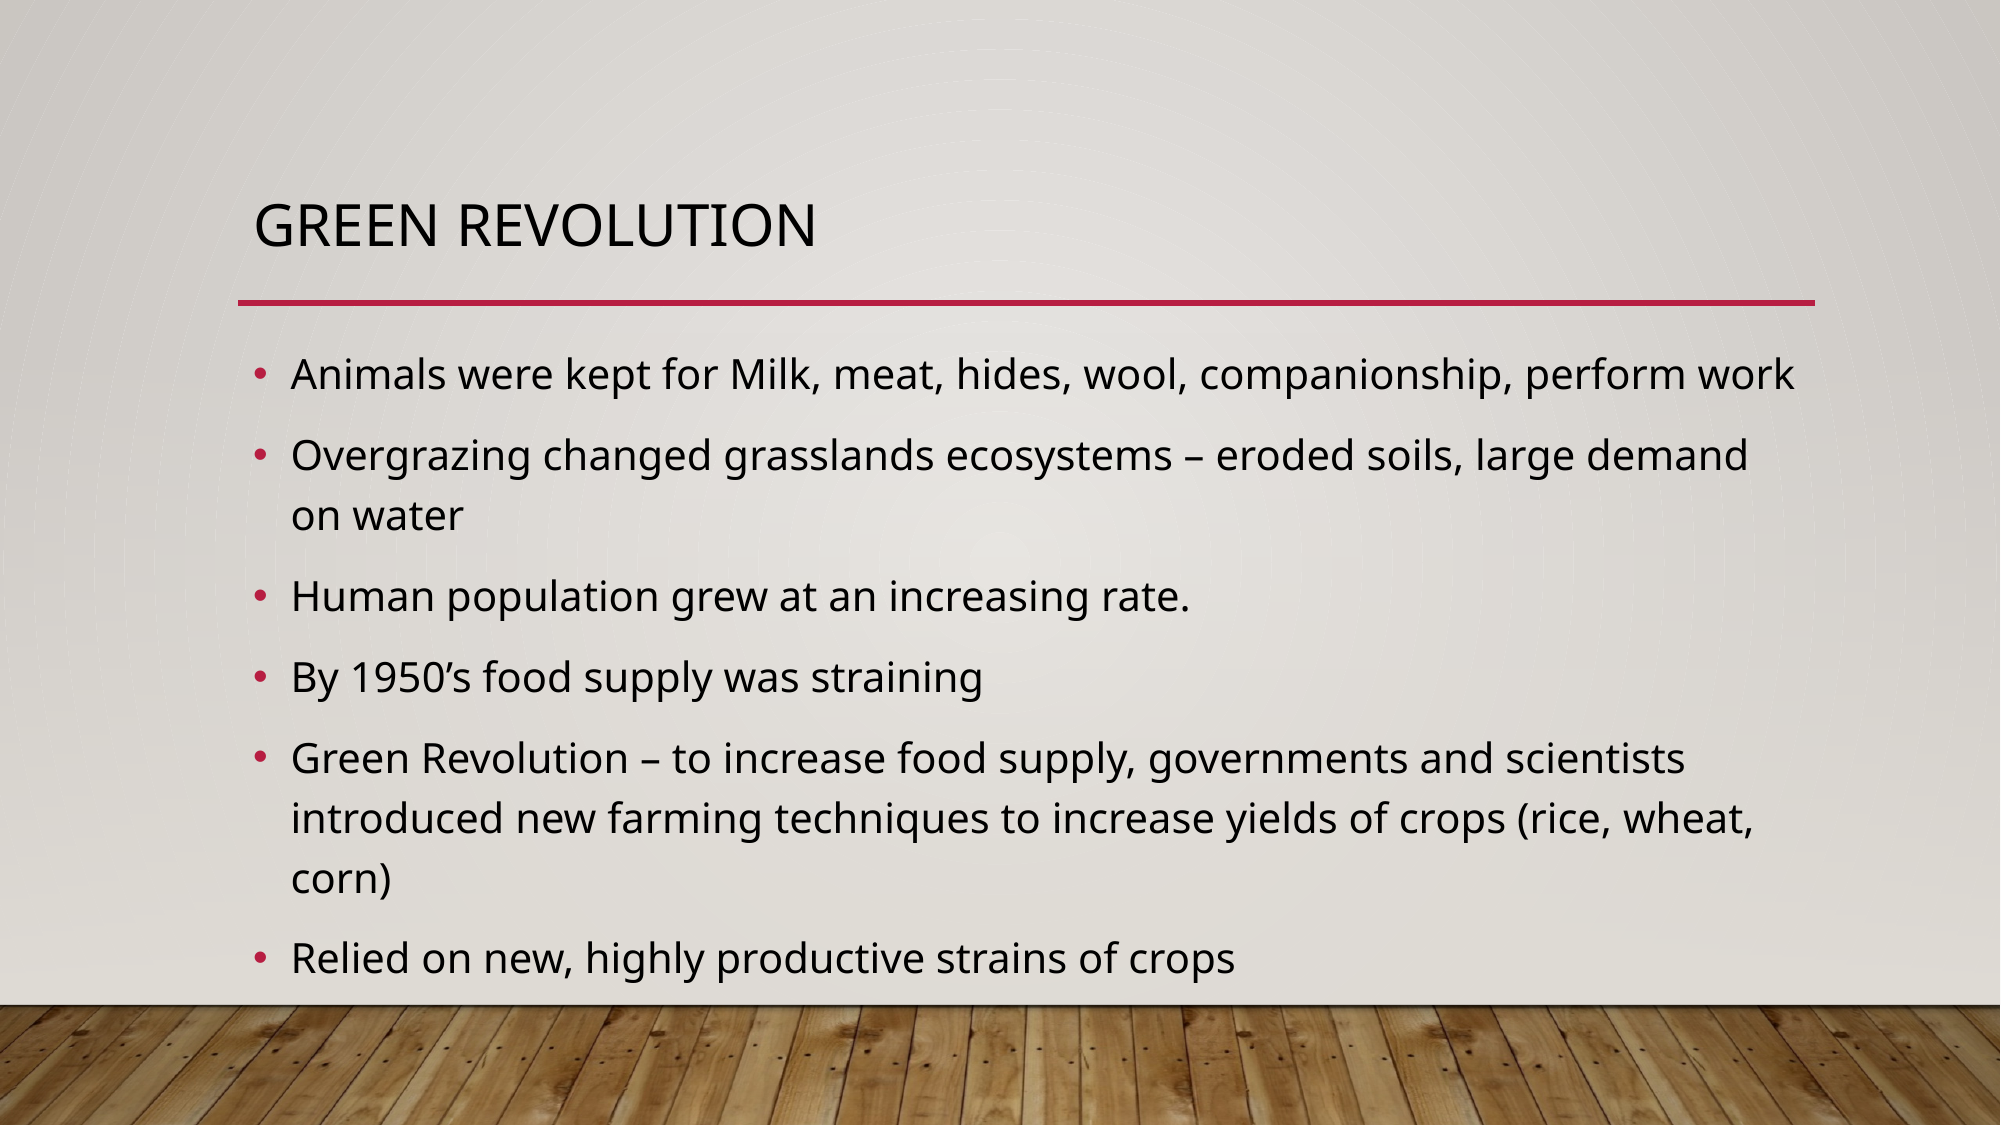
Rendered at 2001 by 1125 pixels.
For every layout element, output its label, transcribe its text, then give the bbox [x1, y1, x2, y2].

title Green Revolution [238, 188, 1814, 305]
picture [0, 1005, 2000, 1125]
list Animals were kept for Milk, meat, hides, wool, companionship, perform work Overgrazing changed grasslands ecosystems – eroded soils, large demand on water Human population grew at an increasing rate. By 1950’s food supply was straining Green Revolution – to increase food supply, governments and scientists introduced new farming techniques to increase yields of crops (rice, wheat, corn) Relied on new, highly productive strains of crops [238, 330, 1814, 897]
